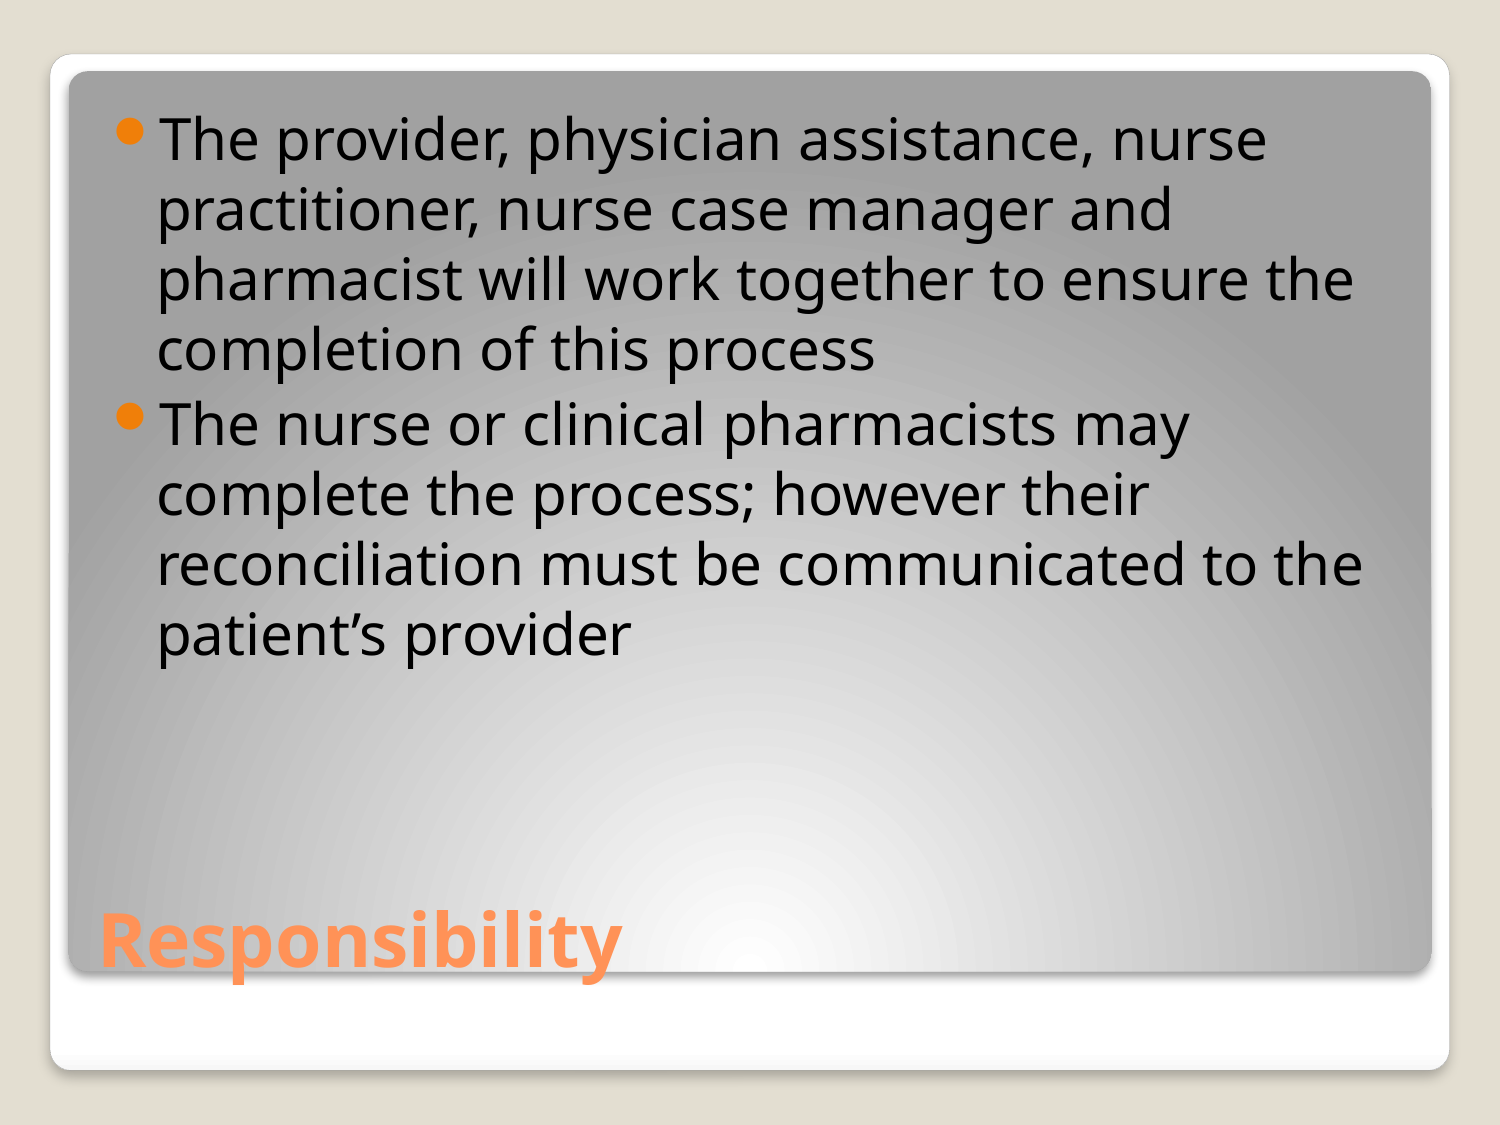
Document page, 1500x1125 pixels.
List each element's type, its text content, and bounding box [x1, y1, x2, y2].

list The provider, physician assistance, nurse practitioner, nurse case manager and pharmacist will work together to ensure the completion of this process The nurse or clinical pharmacists may complete the process; however their reconciliation must be communicated to the patient’s provider [82, 86, 1425, 774]
title Responsibility [82, 817, 1425, 990]
